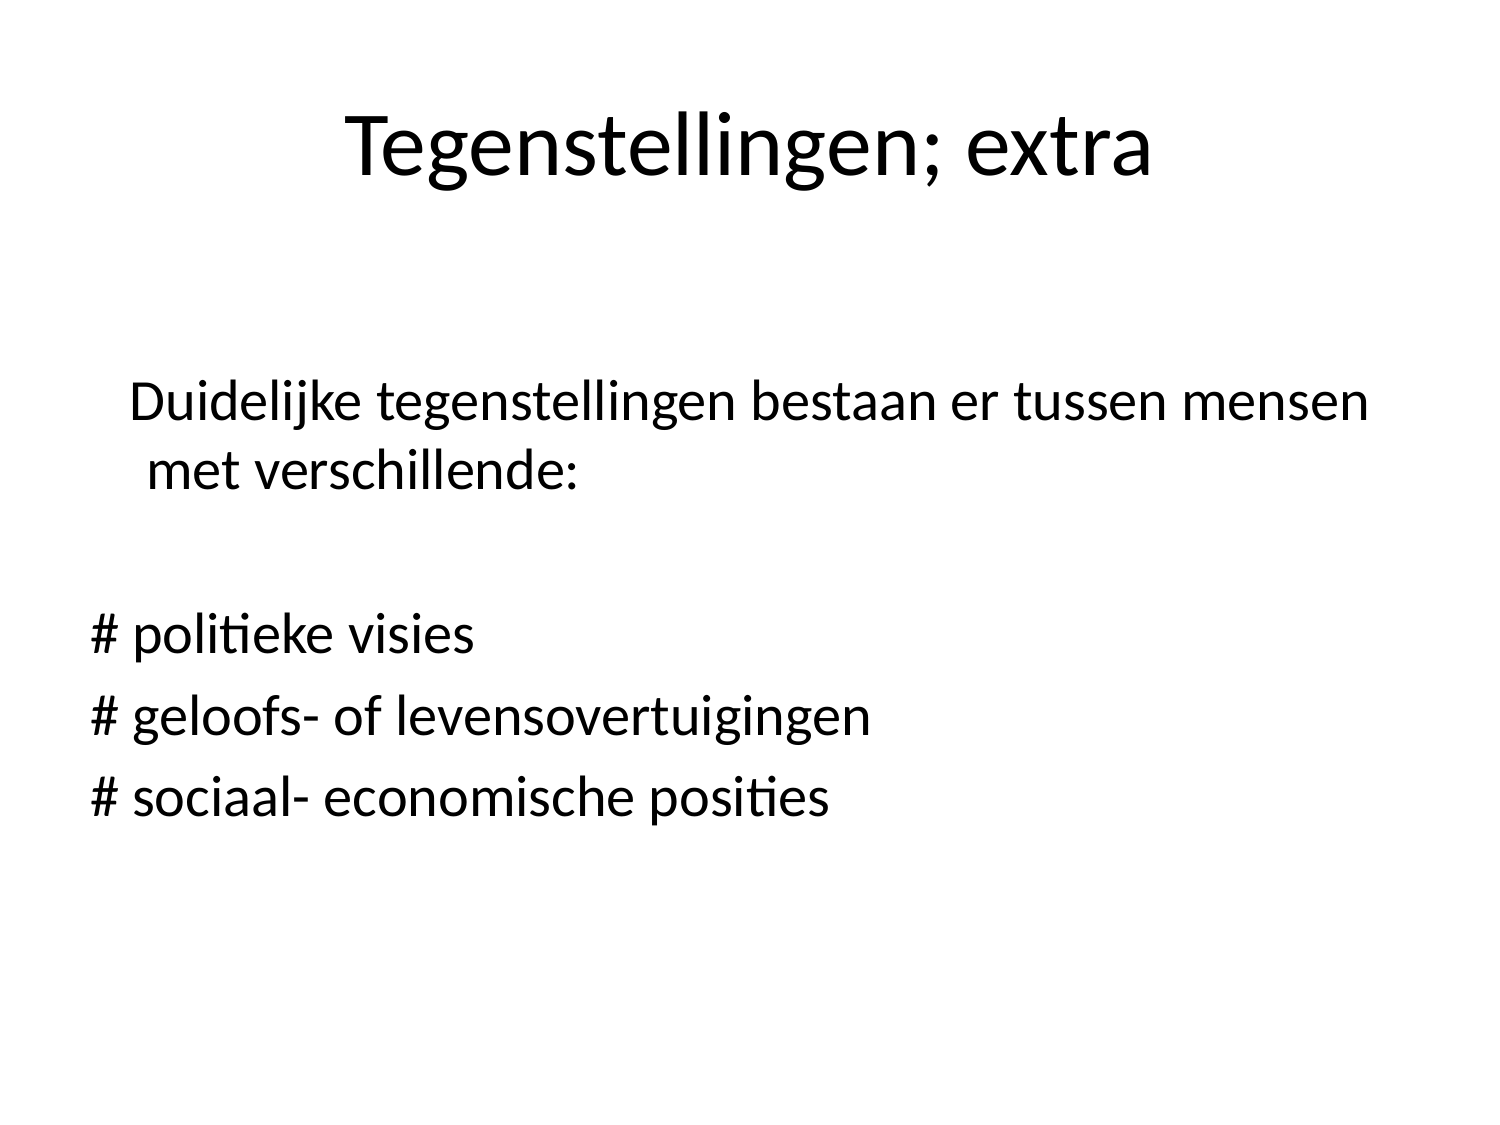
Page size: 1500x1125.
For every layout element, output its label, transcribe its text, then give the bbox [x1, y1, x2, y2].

title Tegenstellingen; extra [75, 45, 1425, 233]
list Duidelijke tegenstellingen bestaan er tussen mensen met verschillende: # politieke visies # geloofs- of levensovertuigingen # sociaal- economische posities [75, 262, 1425, 1005]
